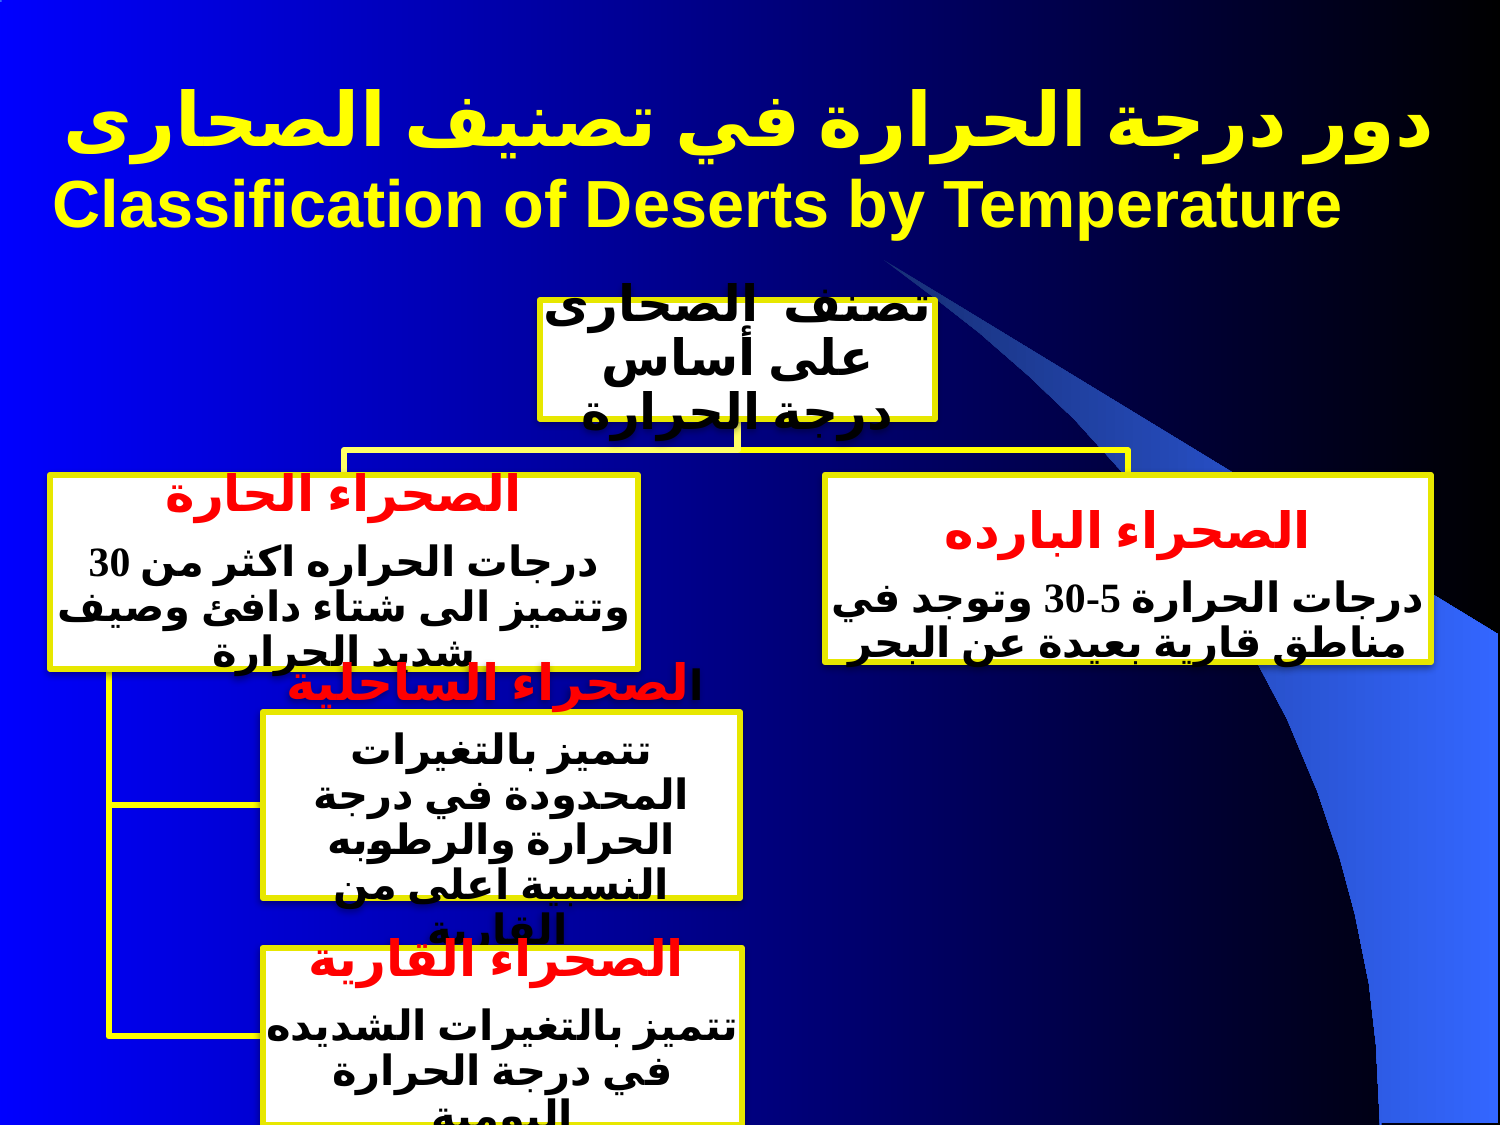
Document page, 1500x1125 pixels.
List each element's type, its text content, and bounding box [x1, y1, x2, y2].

text_box دور درجة الحرارة في تصنيف الصحارى Classification of Deserts by Temperature [37, 62, 1450, 250]
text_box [37, 299, 1438, 1125]
